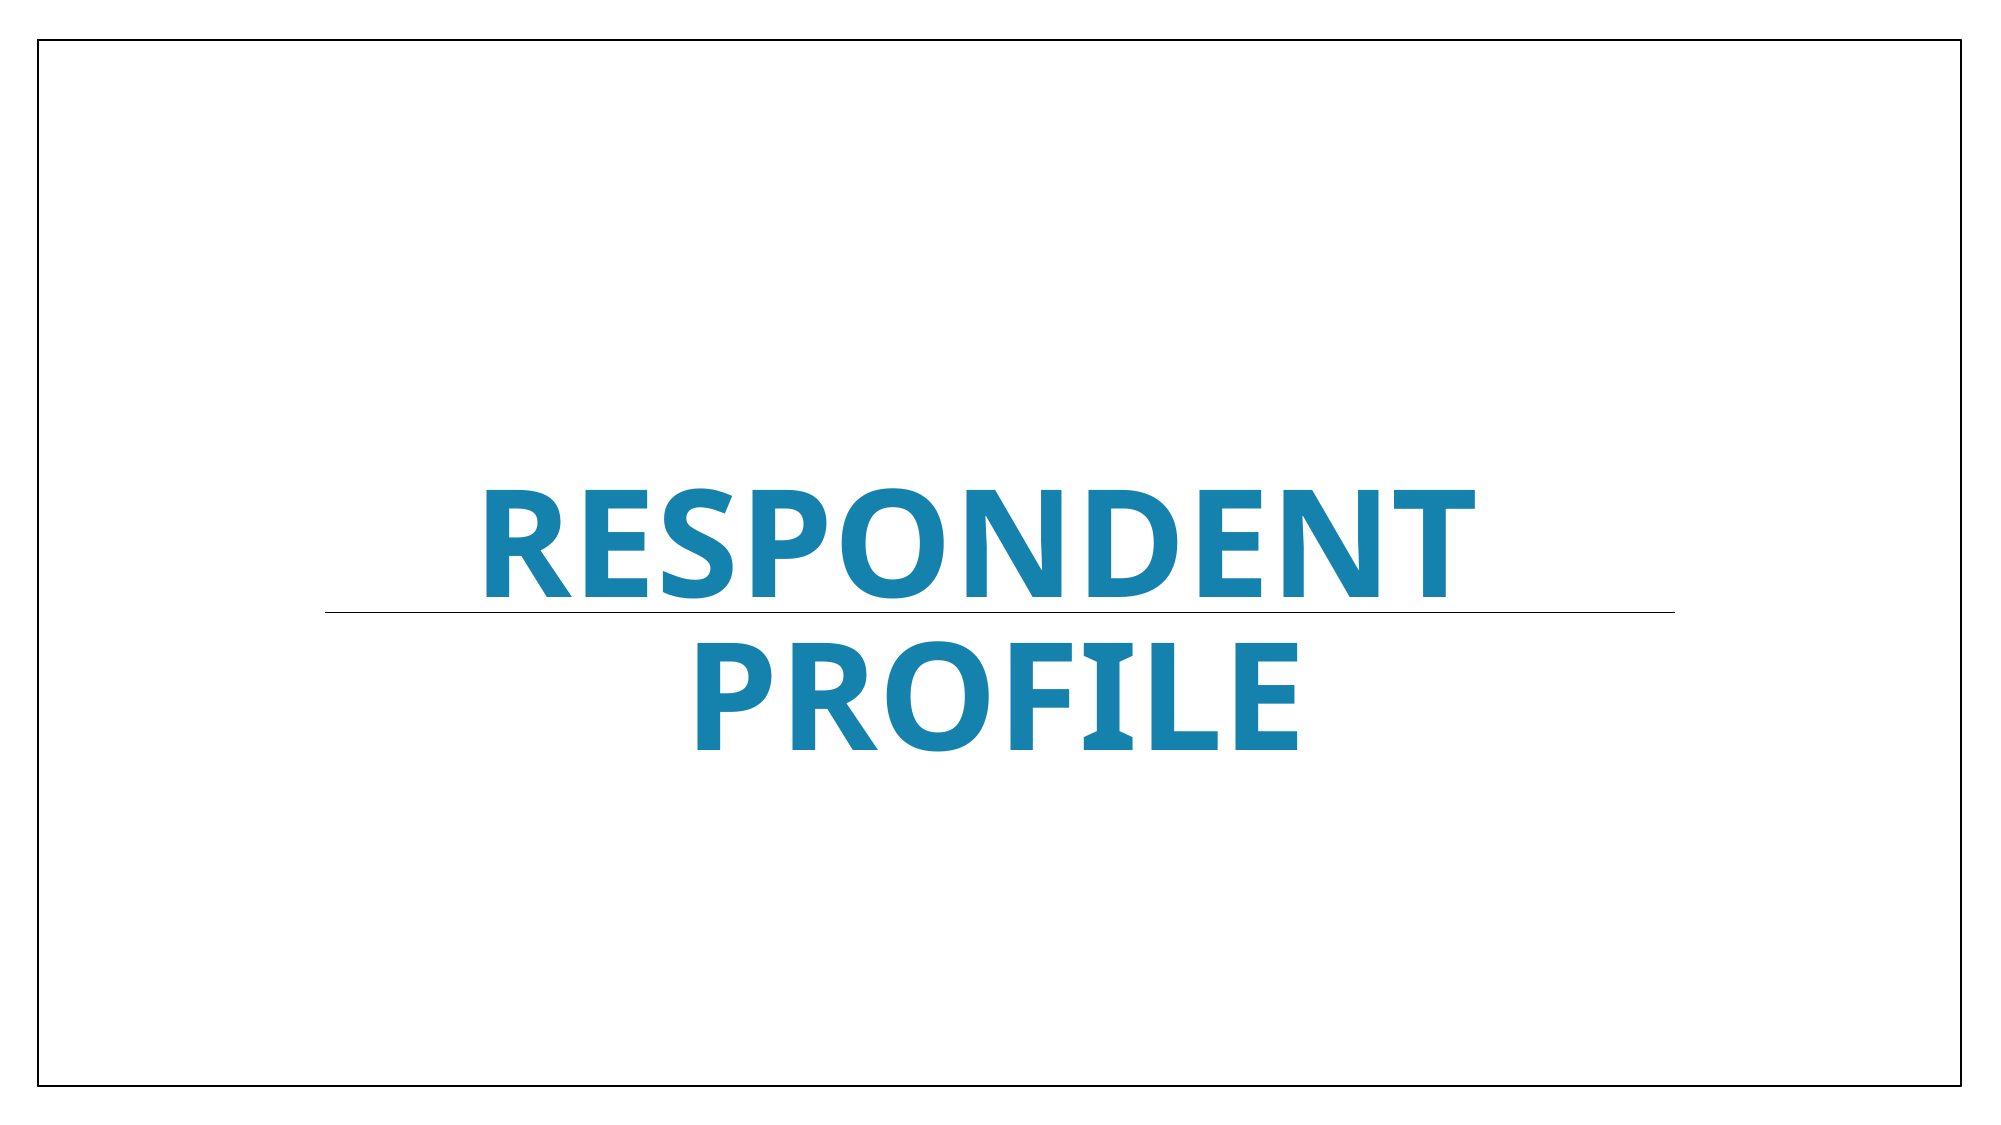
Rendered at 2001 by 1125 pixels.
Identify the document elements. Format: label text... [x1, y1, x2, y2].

title Respondent profile [178, 308, 1814, 789]
